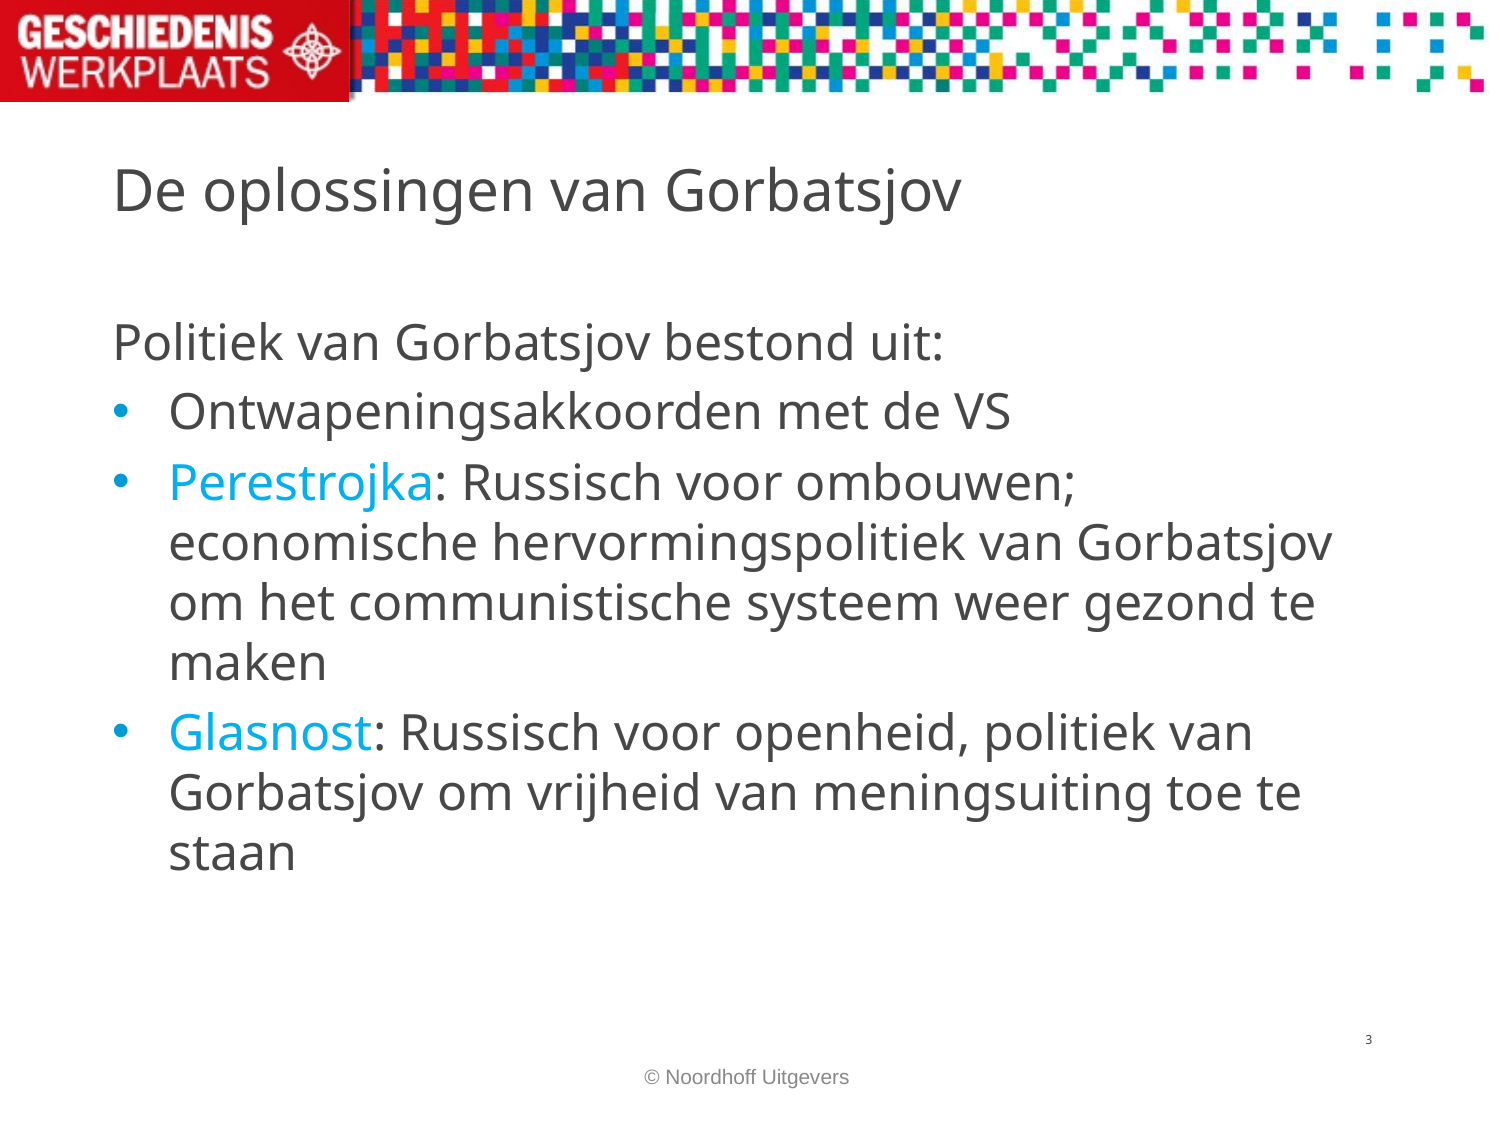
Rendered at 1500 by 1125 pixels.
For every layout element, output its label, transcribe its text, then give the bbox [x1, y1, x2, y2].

list Politiek van Gorbatsjov bestond uit: Ontwapeningsakkoorden met de VS Perestrojka: Russisch voor ombouwen; economische hervormingspolitiek van Gorbatsjov om het communistische systeem weer gezond te maken Glasnost: Russisch voor openheid, politiek van Gorbatsjov om vrijheid van meningsuiting toe te staan [112, 302, 1409, 1024]
title De oplossingen van Gorbatsjov [112, 145, 1401, 256]
text_box © Noordhoff Uitgevers [512, 1045, 988, 1106]
picture [0, 0, 1500, 1125]
slide_number 3 [1325, 1025, 1388, 1063]
